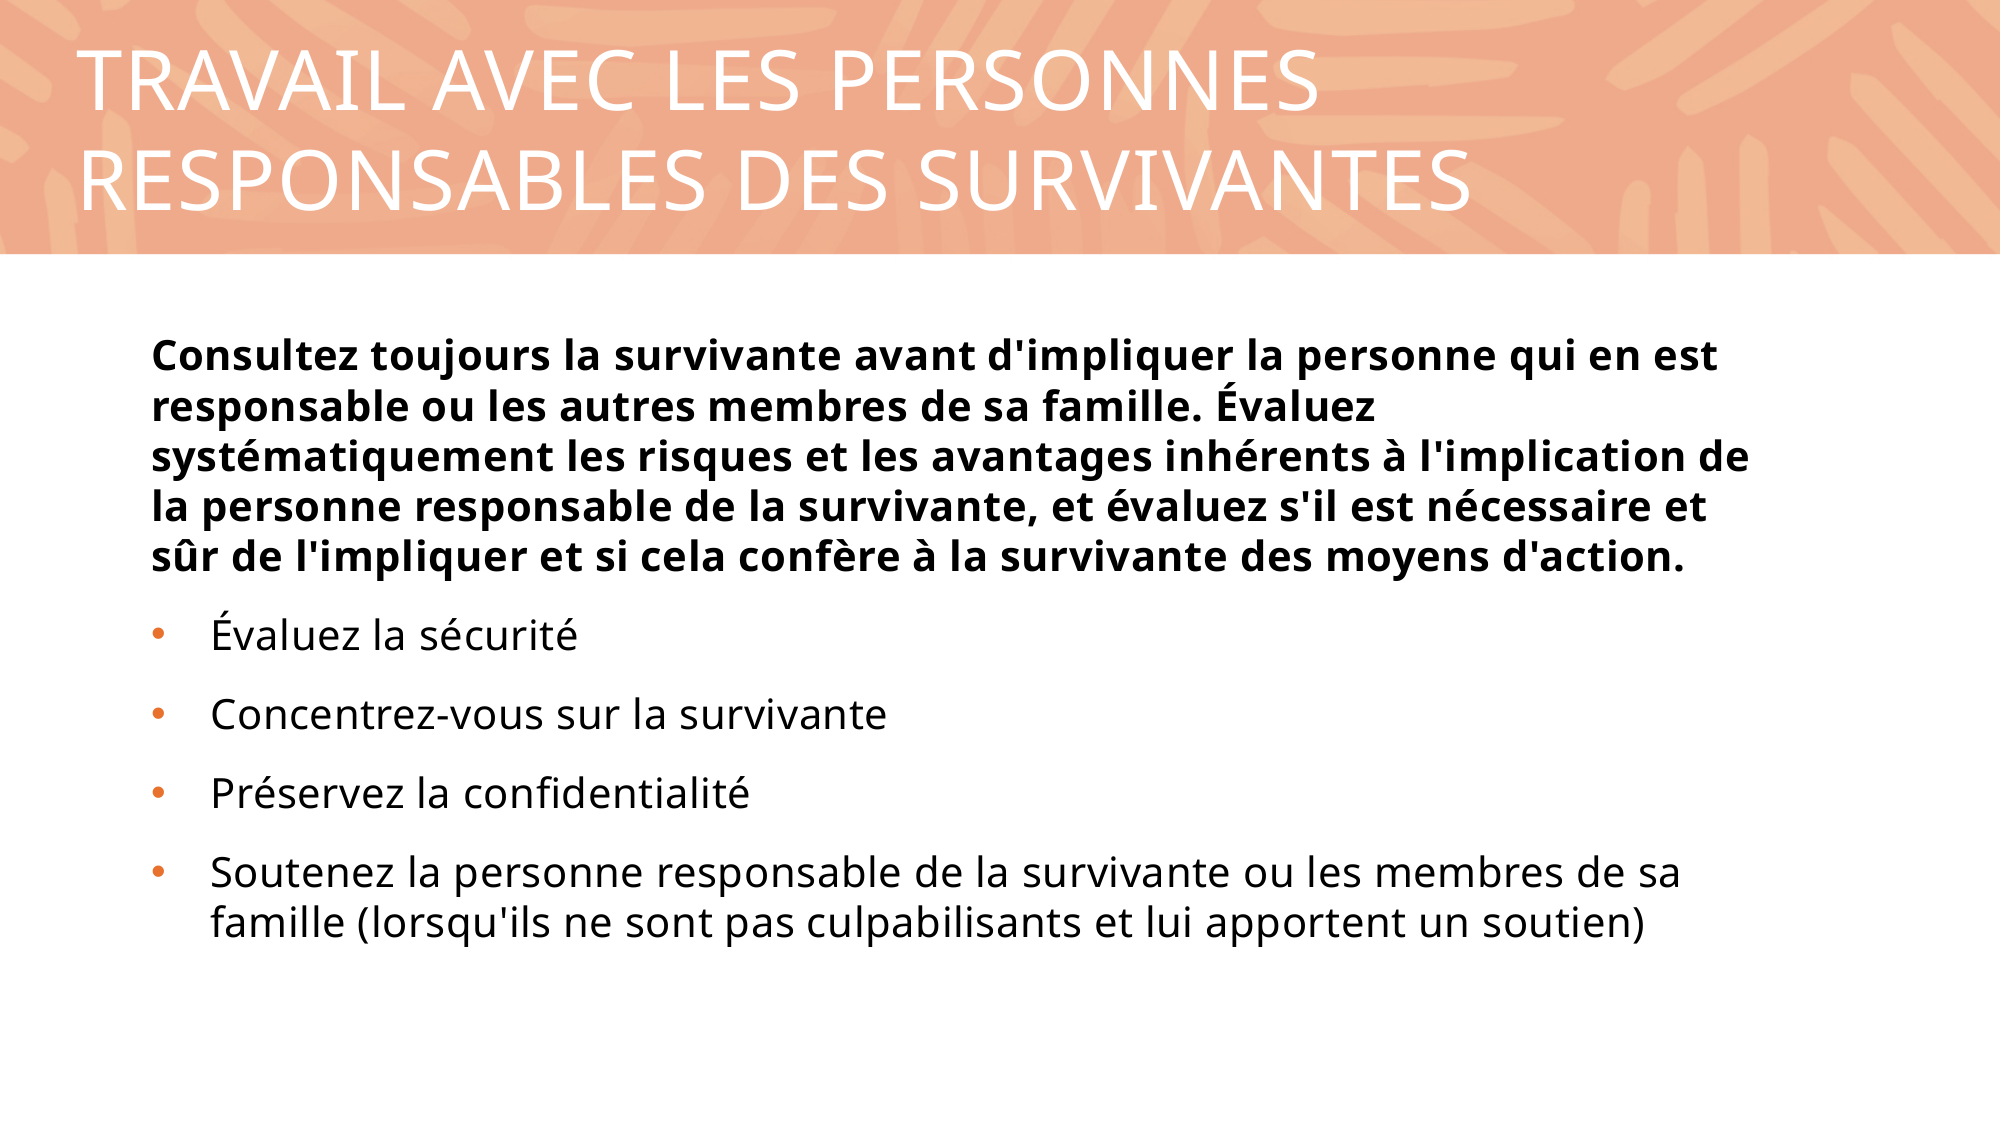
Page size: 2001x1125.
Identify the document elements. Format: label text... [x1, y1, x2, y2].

text_box Consultez toujours la survivante avant d'impliquer la personne qui en est responsable ou les autres membres de sa famille. Évaluez systématiquement les risques et les avantages inhérents à l'implication de la personne responsable de la survivante, et évaluez s'il est nécessaire et sûr de l'impliquer et si cela confère à la survivante des moyens d'action. Évaluez la sécurité Concentrez-vous sur la survivante Préservez la confidentialité Soutenez la personne responsable de la survivante ou les membres de sa famille (lorsqu'ils ne sont pas culpabilisants et lui apportent un soutien) [143, 321, 1763, 1035]
picture [0, 0, 2000, 1125]
text_box Travail avec les personnes responsables des survivantes [61, 33, 1938, 220]
